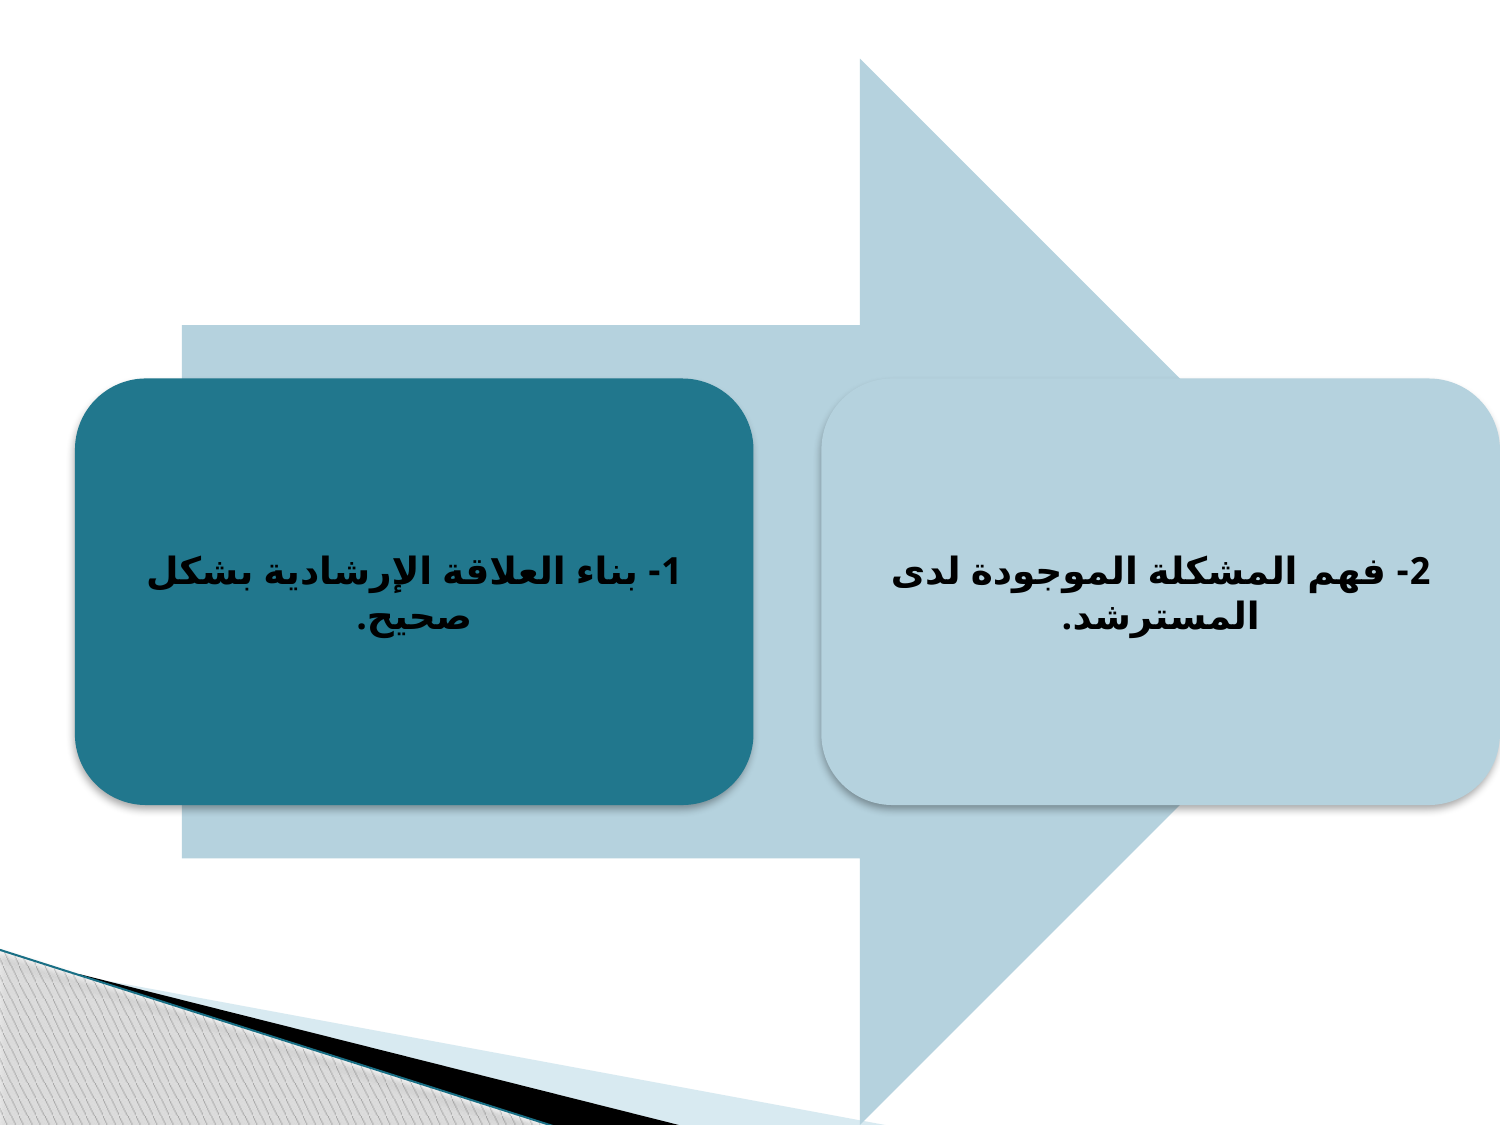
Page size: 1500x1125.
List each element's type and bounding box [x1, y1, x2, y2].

list [74, 58, 1500, 1125]
